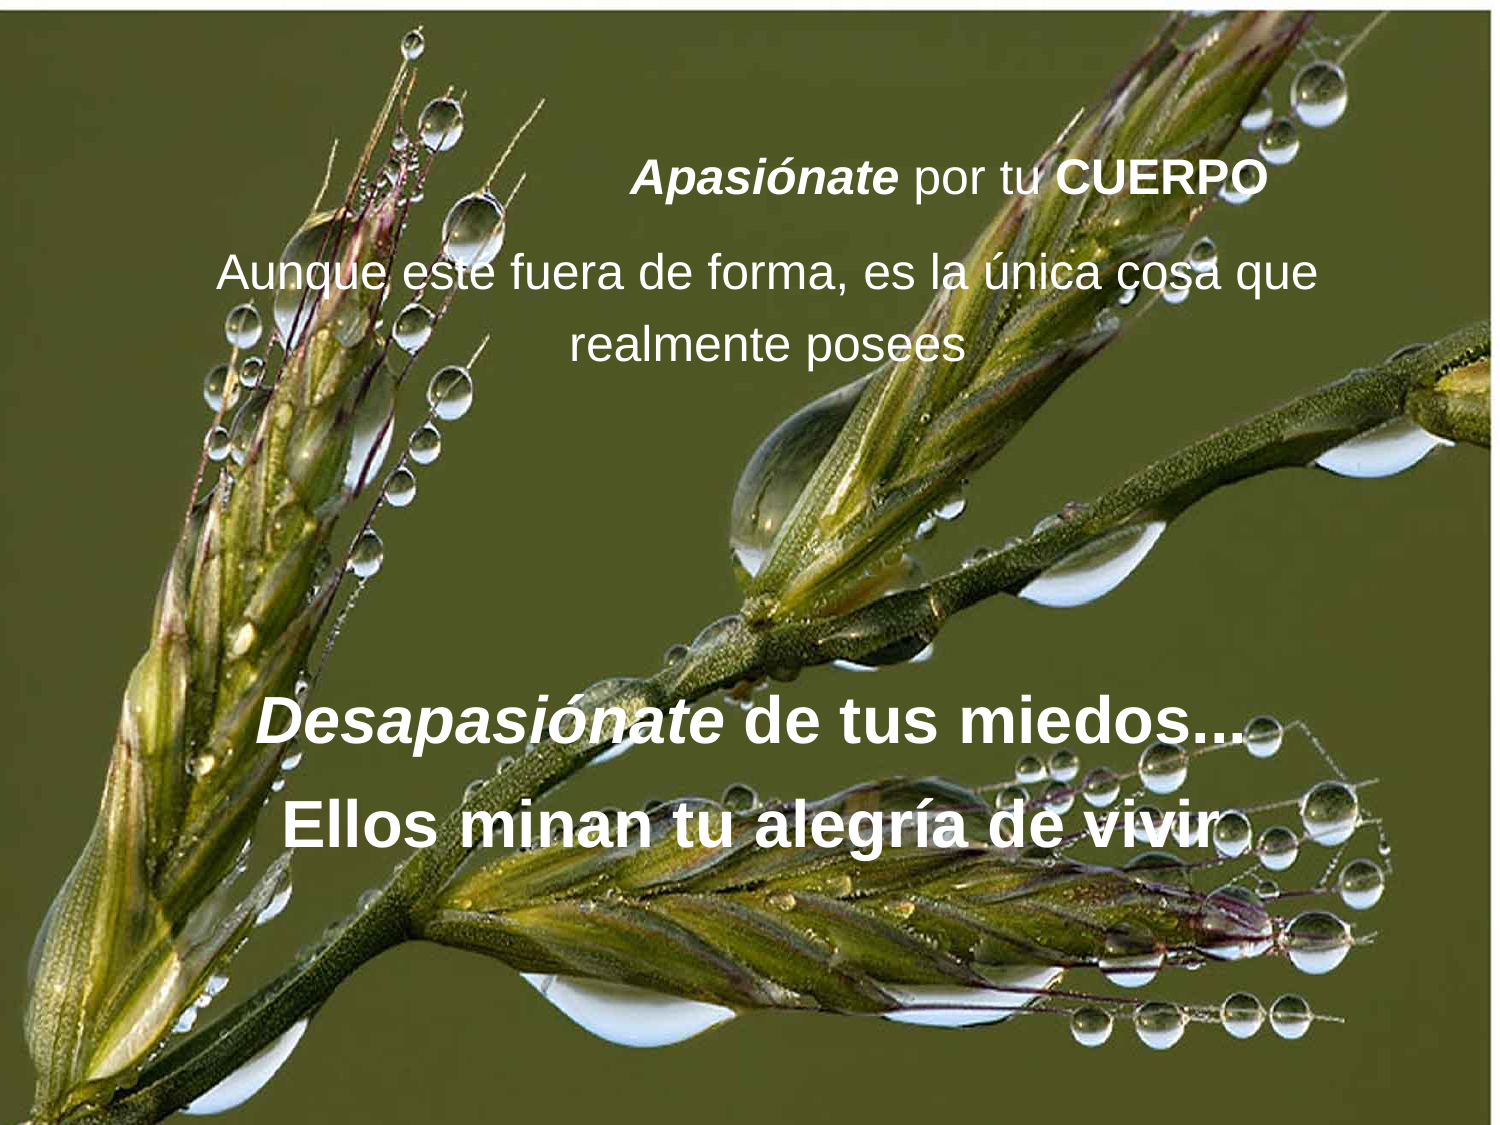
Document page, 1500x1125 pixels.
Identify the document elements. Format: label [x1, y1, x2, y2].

list [0, 0, 1500, 1125]
